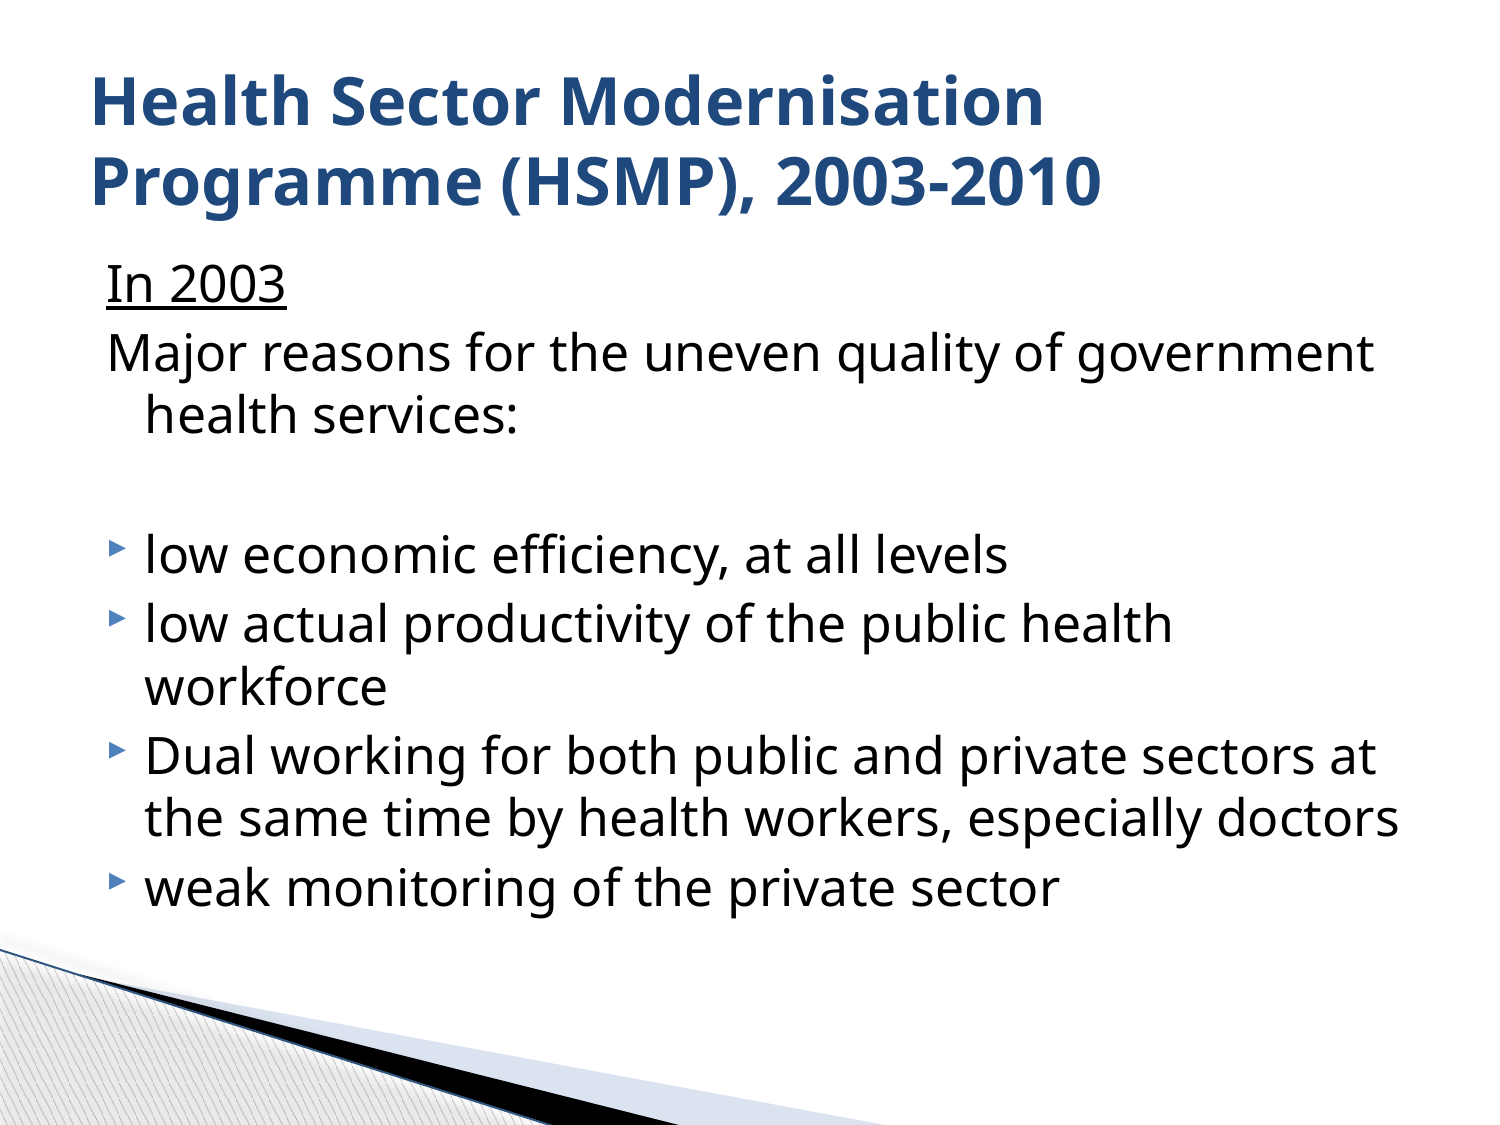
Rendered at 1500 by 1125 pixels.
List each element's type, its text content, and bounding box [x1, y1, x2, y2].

list In 2003 Major reasons for the uneven quality of government health services: low economic efficiency, at all levels low actual productivity of the public health workforce Dual working for both public and private sectors at the same time by health workers, especially doctors weak monitoring of the private sector [75, 243, 1425, 986]
title Health Sector Modernisation Programme (HSMP), 2003-2010 [75, 45, 1425, 233]
